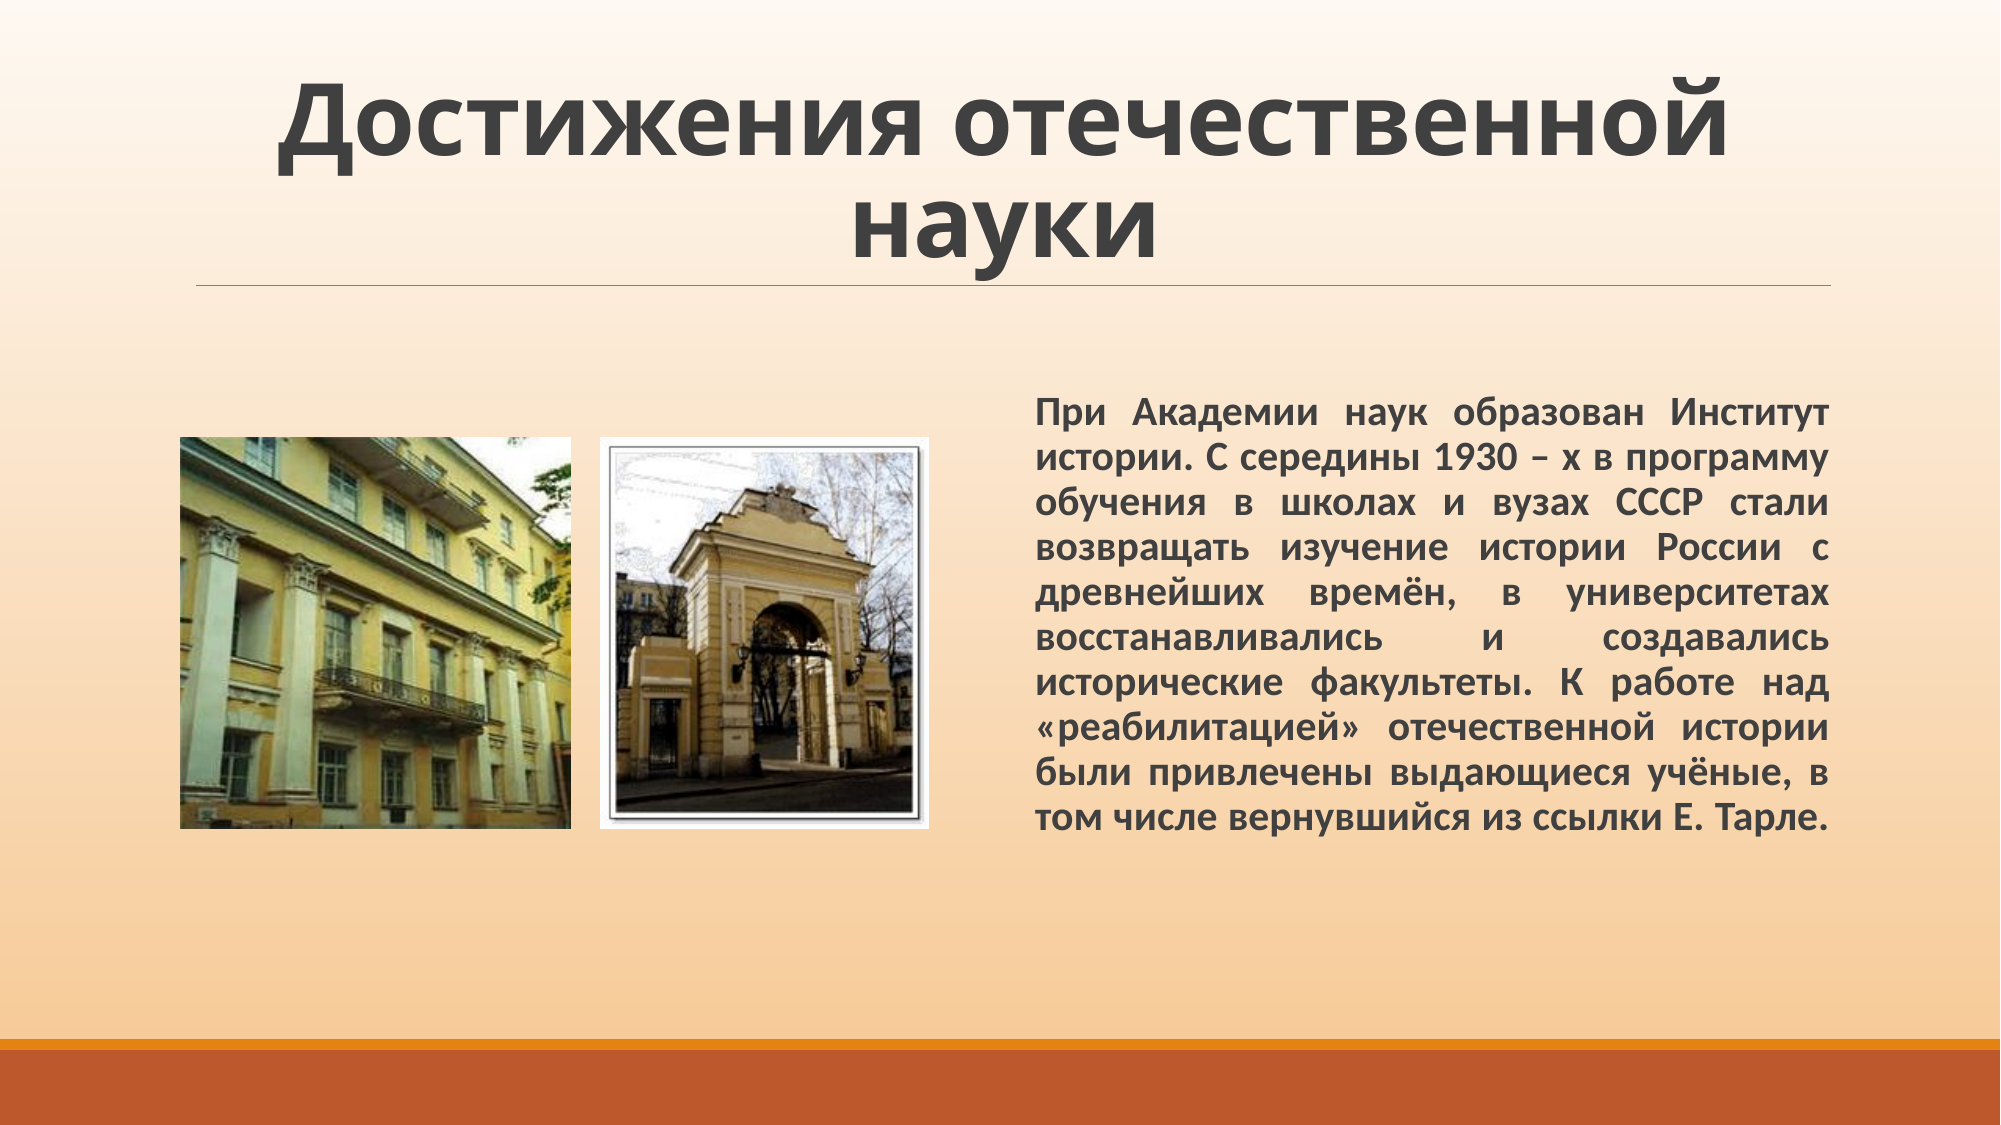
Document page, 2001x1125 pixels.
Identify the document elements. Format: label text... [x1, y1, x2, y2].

title Достижения отечественной науки [180, 47, 1830, 285]
picture [599, 436, 929, 829]
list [179, 436, 572, 829]
list При Академии наук образован Институт истории. С середины 1930 – х в программу обучения в школах и вузах СССР стали возвращать изучение истории России с древнейших времён, в университетах восстанавливались и создавались исторические факультеты. К работе над «реабилитацией» отечественной истории были привлечены выдающиеся учёные, в том числе вернувшийся из ссылки Е. Тарле. [1020, 302, 1830, 963]
